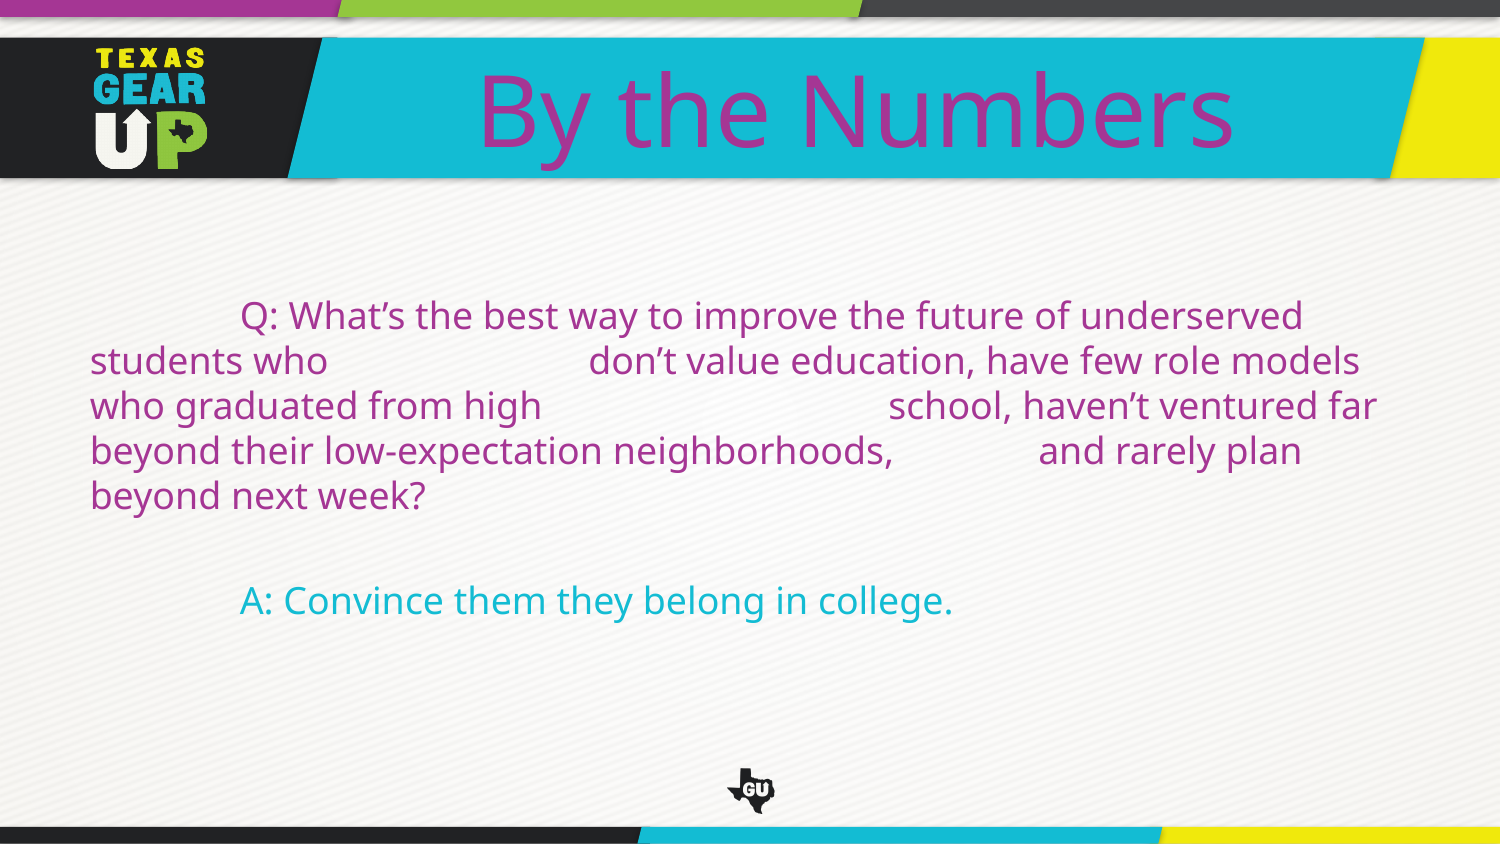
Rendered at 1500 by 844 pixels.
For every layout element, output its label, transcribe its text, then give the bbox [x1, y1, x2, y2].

text_box By the Numbers [337, 37, 1375, 179]
list Q: What’s the best way to improve the future of underserved students who don’t value education, have few role models who graduated from high school, haven’t ventured far beyond their low-expectation neighborhoods, and rarely plan beyond next week? A: Convince them they belong in college. [75, 196, 1425, 750]
